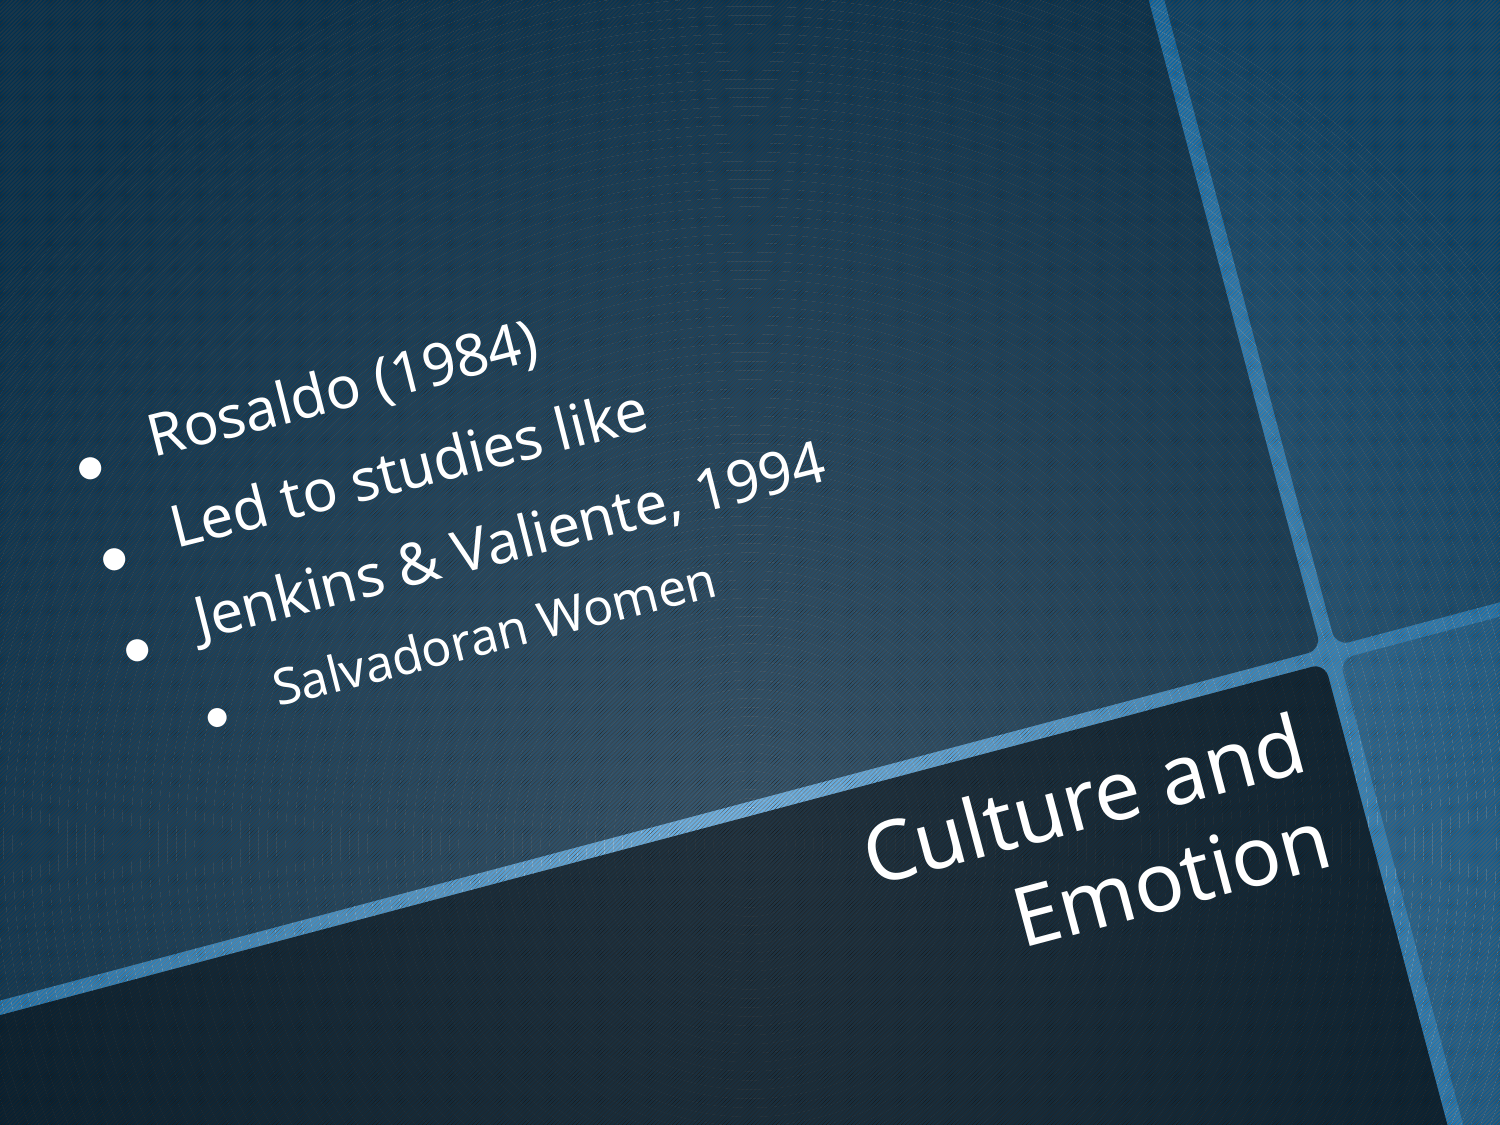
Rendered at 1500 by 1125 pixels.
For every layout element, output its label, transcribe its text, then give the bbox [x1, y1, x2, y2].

list Rosaldo (1984) Led to studies like Jenkins & Valiente, 1994 Salvadoran Women [32, 2, 1311, 940]
title Culture and Emotion [508, 678, 1357, 1097]
